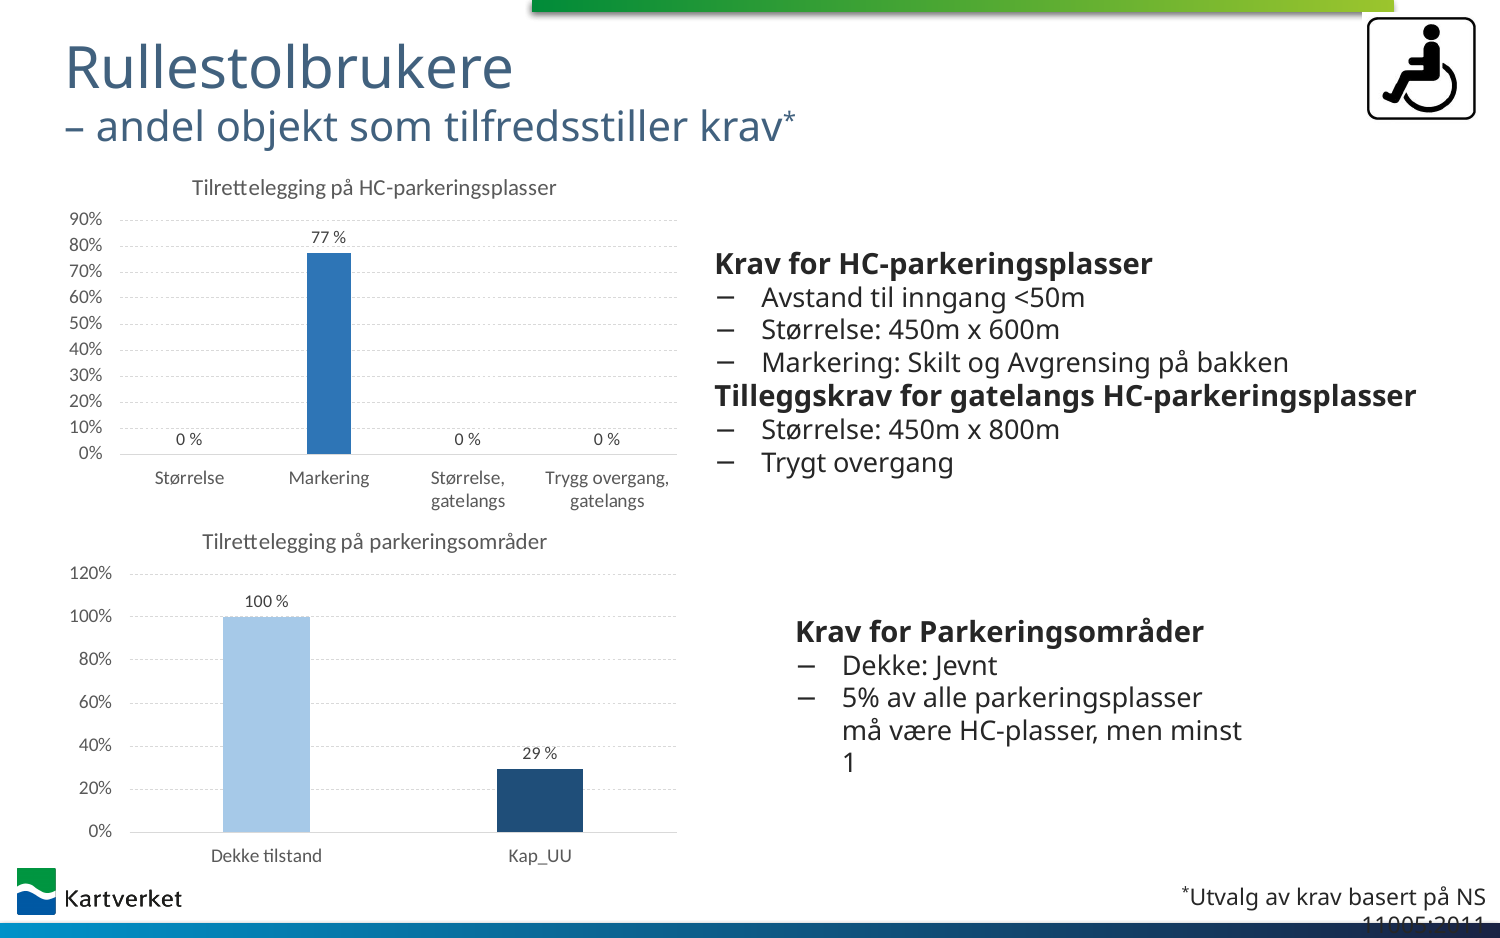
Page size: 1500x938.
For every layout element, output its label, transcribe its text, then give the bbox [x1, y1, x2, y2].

text_box Krav for HC-parkeringsplasser Avstand til inngang <50m Størrelse: 450m x 600m Markering: Skilt og Avgrensing på bakken Tilleggskrav for gatelangs HC-parkeringsplasser Størrelse: 450m x 800m Trygt overgang [699, 237, 1433, 485]
picture [62, 520, 688, 874]
text_box Rullestolbrukere – andel objekt som tilfredsstiller krav* [49, 25, 1431, 158]
picture [1362, 12, 1481, 126]
text_box *Utvalg av krav basert på NS 11005:2011 [1068, 873, 1500, 938]
picture [62, 166, 688, 519]
text_box Krav for Parkeringsområder Dekke: Jevnt 5% av alle parkeringsplasser må være HC-plasser, men minst 1 [780, 605, 1261, 786]
